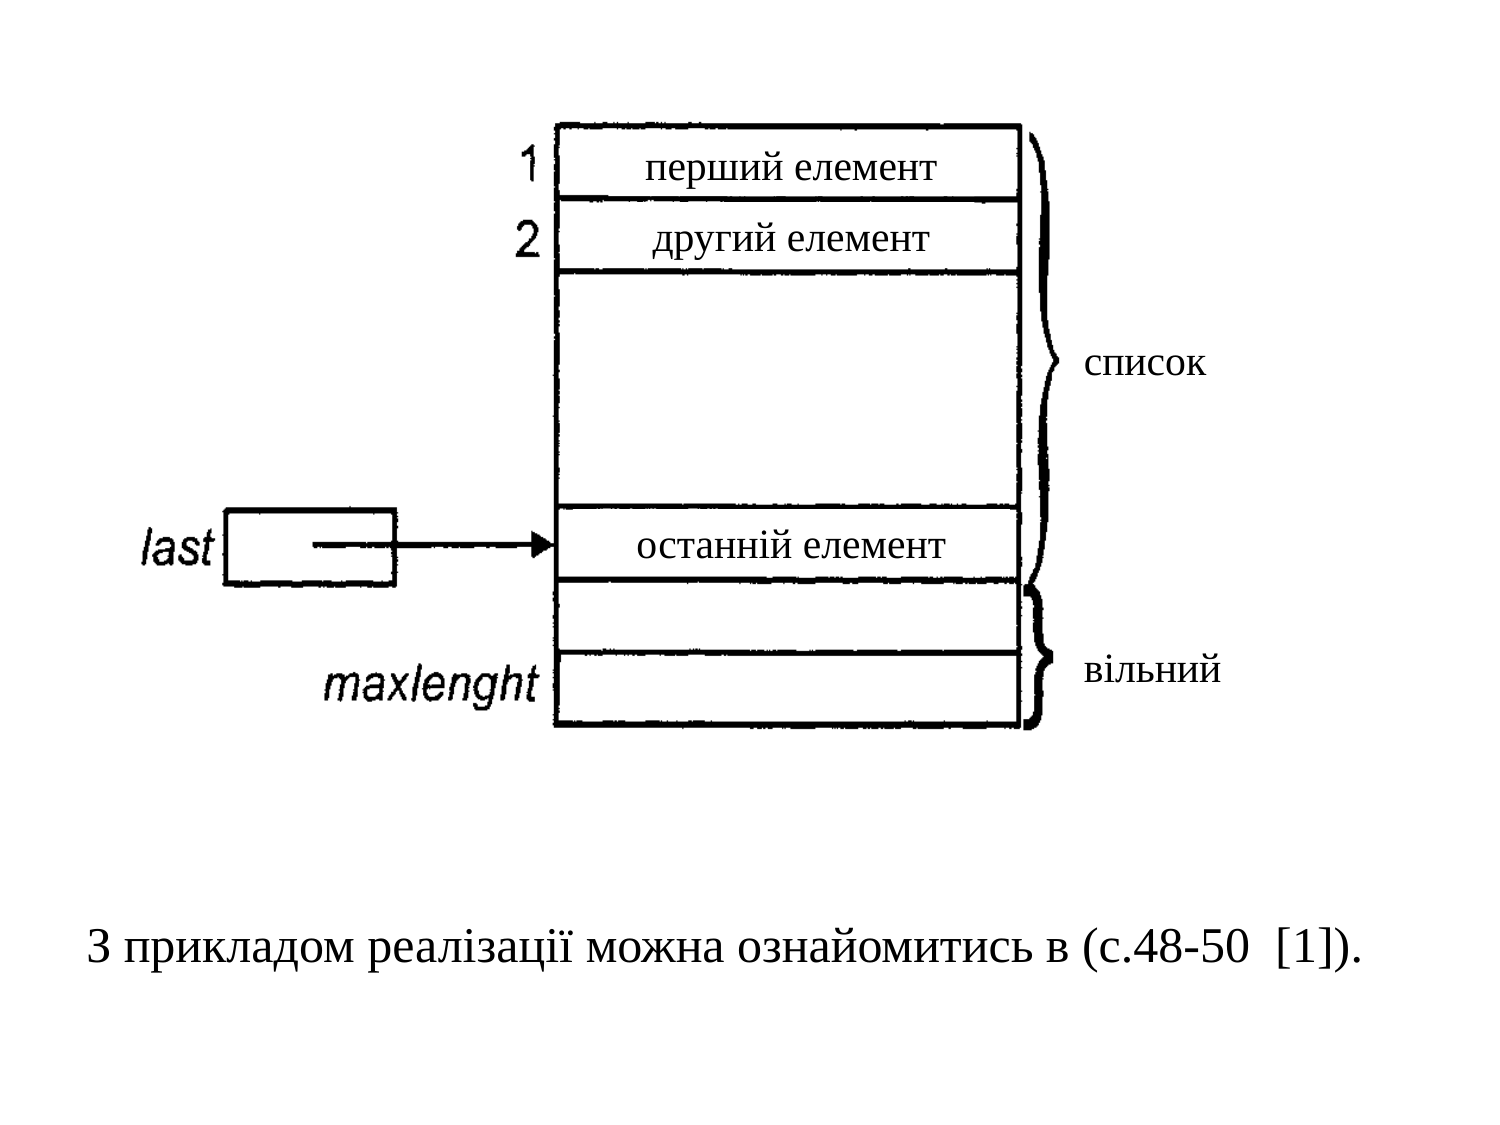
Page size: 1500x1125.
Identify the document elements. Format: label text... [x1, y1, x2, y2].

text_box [88, 101, 1341, 745]
list З прикладом реалізації можна ознайомитись в (с.48-50 [1]). [0, 904, 1500, 1054]
